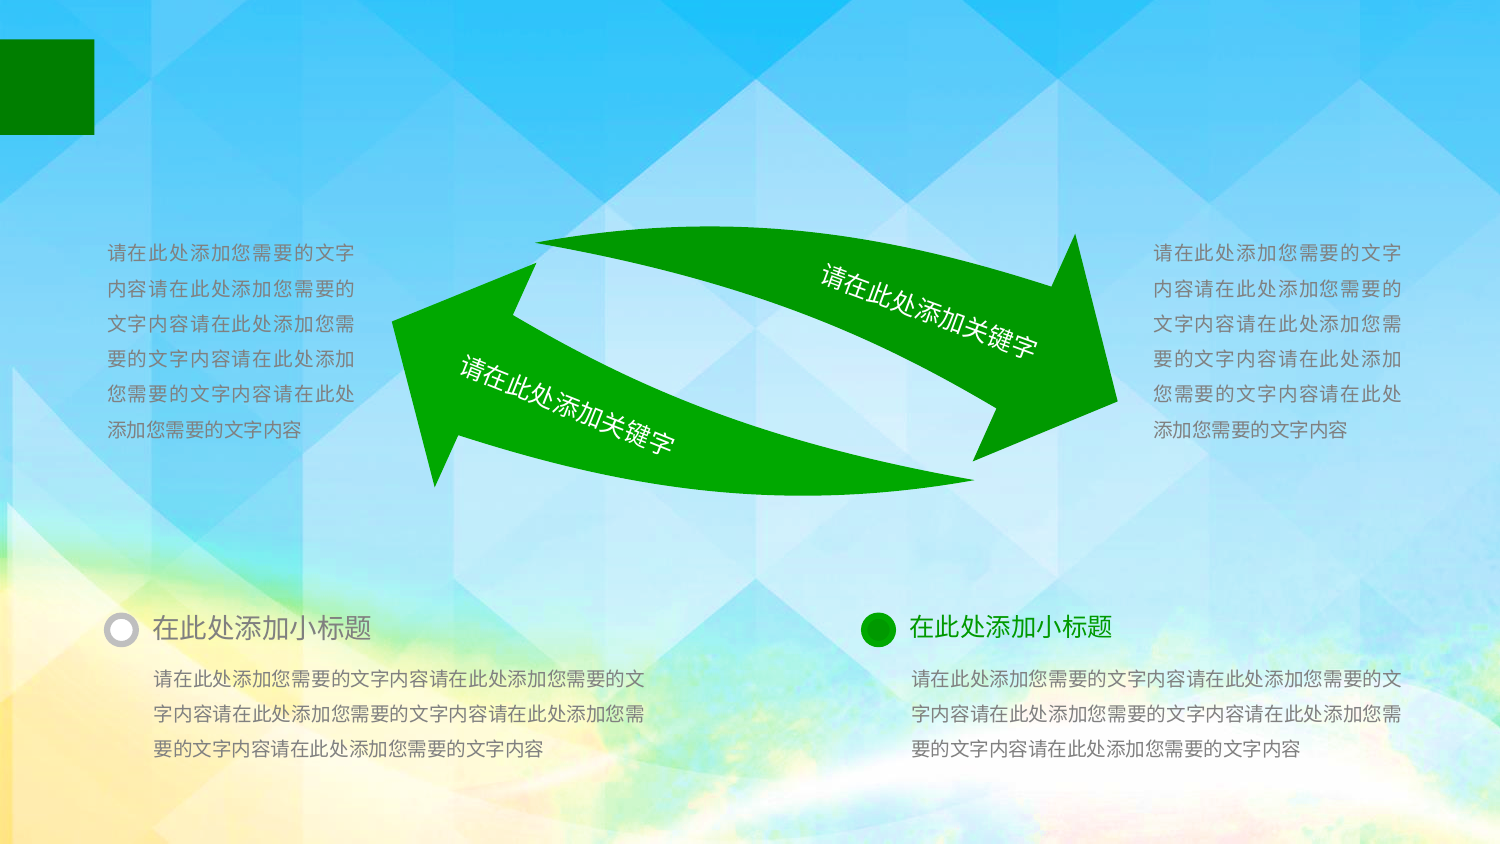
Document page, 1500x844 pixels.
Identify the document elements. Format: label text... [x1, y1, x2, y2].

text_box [106, 605, 645, 768]
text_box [530, 172, 1136, 420]
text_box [863, 605, 1402, 768]
picture [0, 0, 1500, 844]
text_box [373, 304, 979, 549]
text_box 请在此处添加您需要的文字内容请在此处添加您需要的文字内容请在此处添加您需要的文字内容请在此处添加您需要的文字内容请在此处添加您需要的文字内容 [107, 223, 356, 447]
text_box 请在此处添加您需要的文字内容请在此处添加您需要的文字内容请在此处添加您需要的文字内容请在此处添加您需要的文字内容请在此处添加您需要的文字内容 [1153, 223, 1402, 447]
